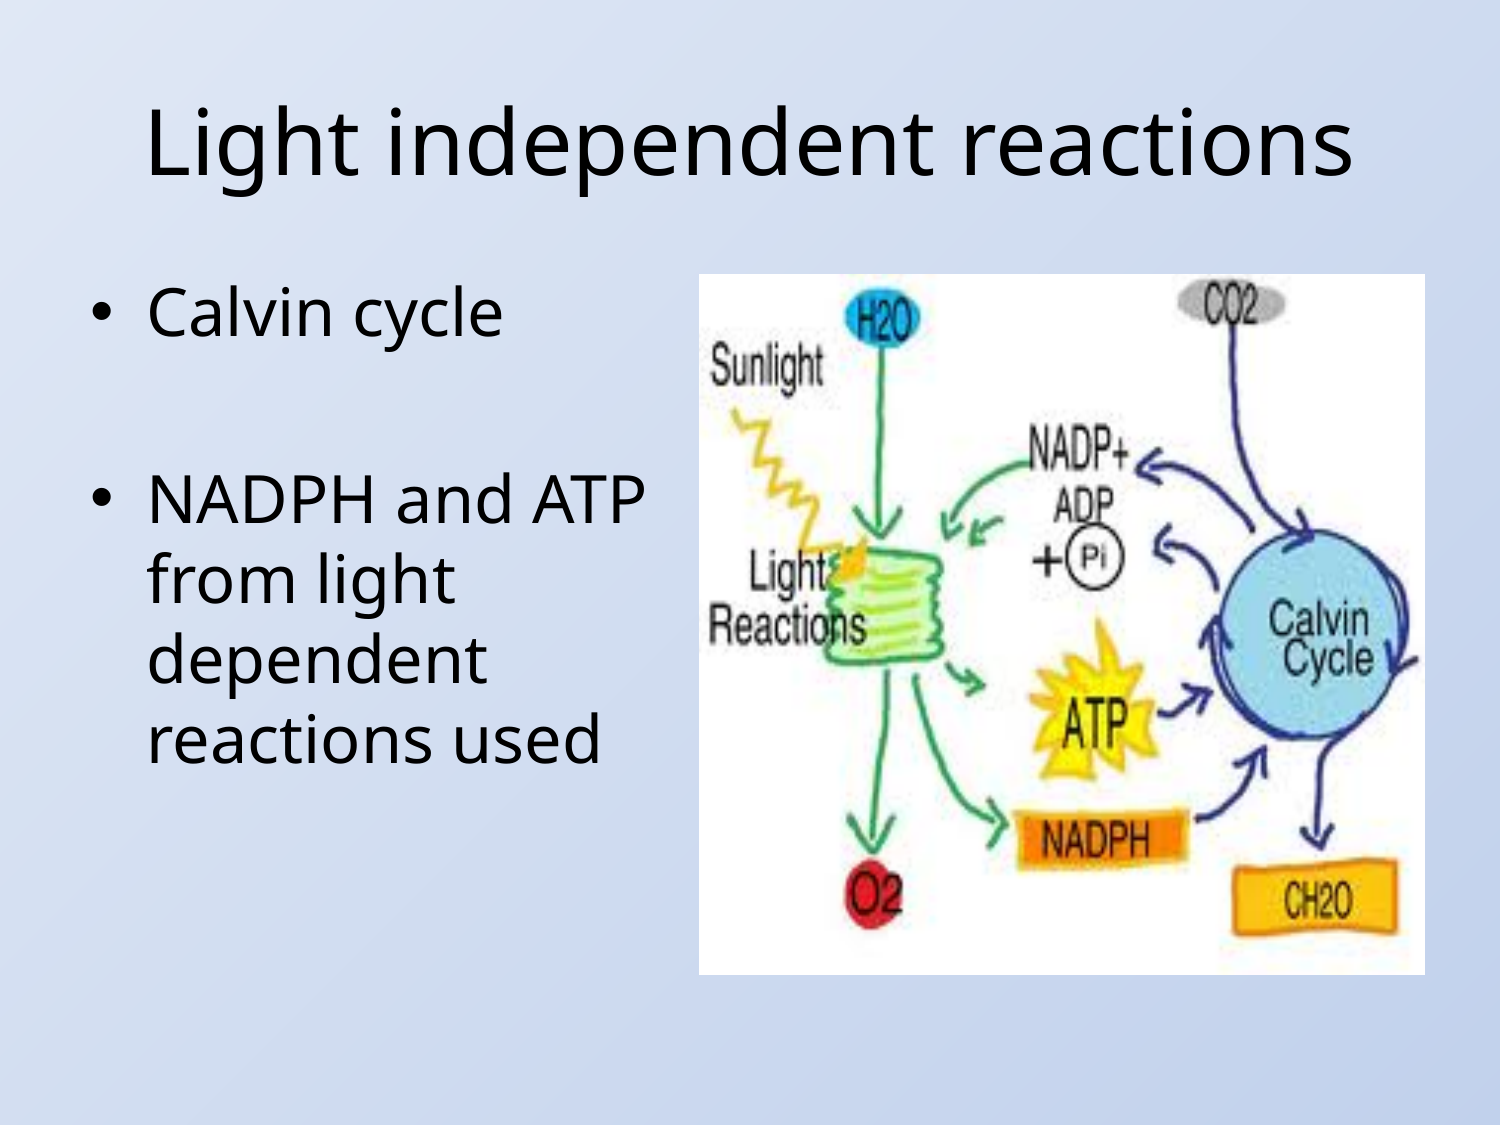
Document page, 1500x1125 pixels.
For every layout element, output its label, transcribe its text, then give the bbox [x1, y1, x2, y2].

list Calvin cycle NADPH and ATP from light dependent reactions used [75, 262, 763, 1005]
picture [699, 274, 1426, 976]
title Light independent reactions [75, 45, 1425, 233]
